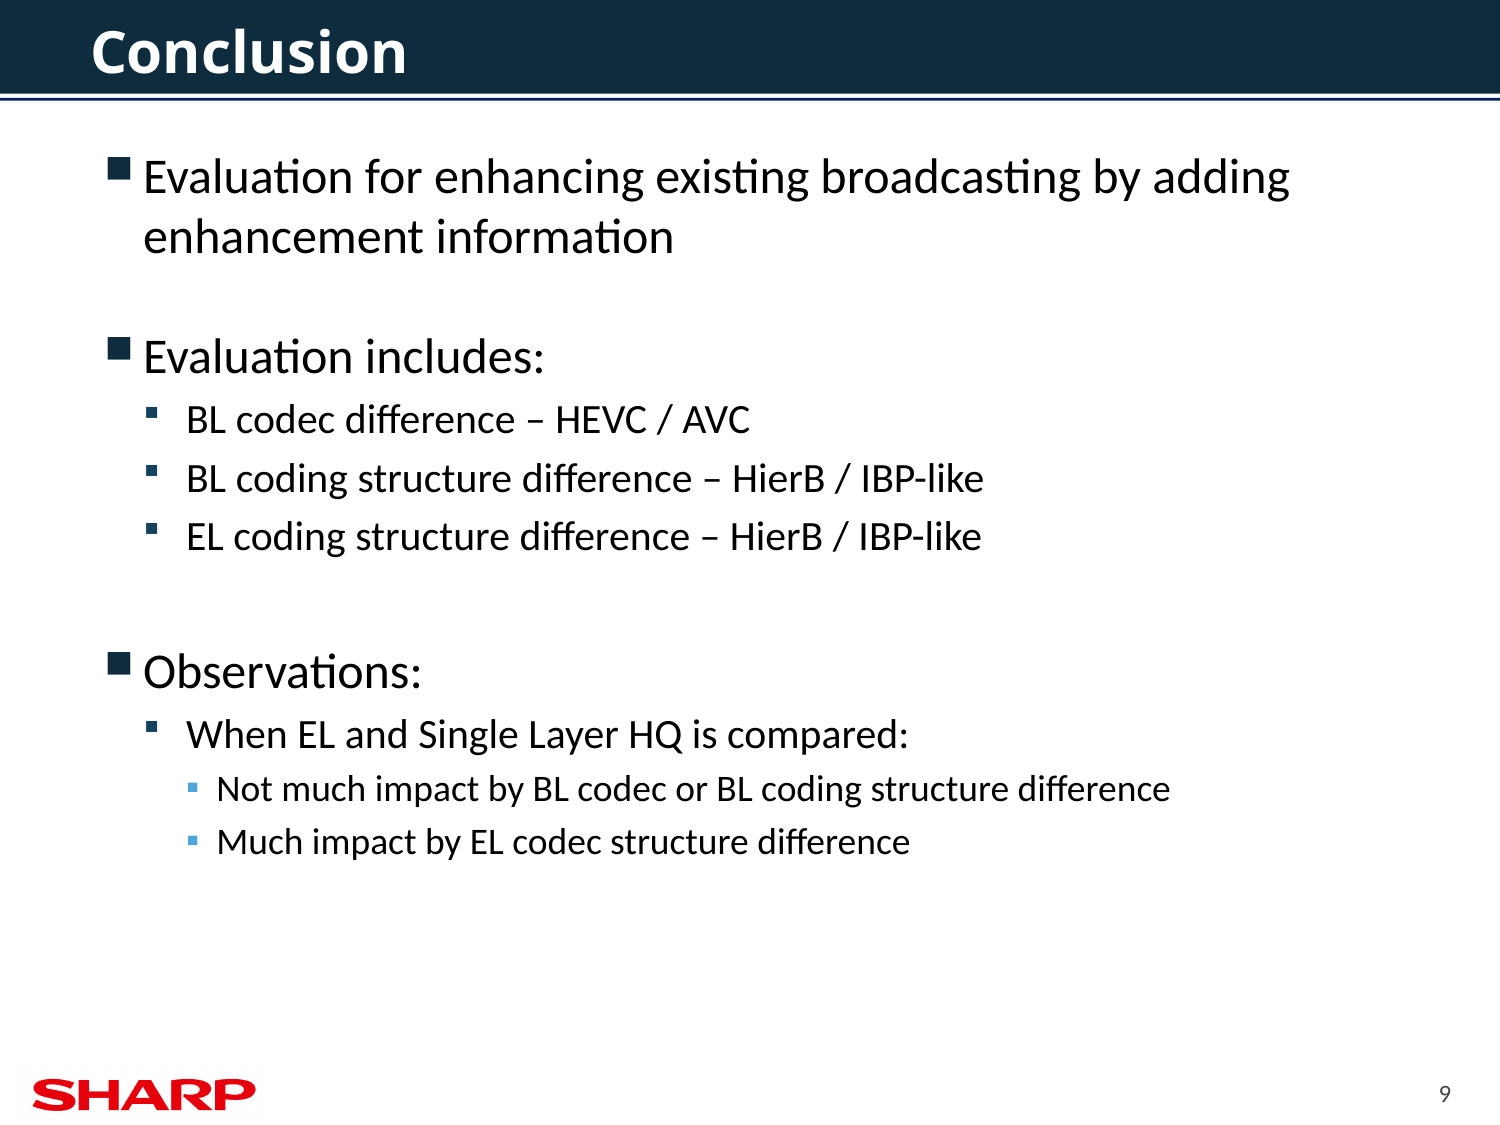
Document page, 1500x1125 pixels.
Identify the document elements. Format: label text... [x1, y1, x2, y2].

title Conclusion [74, 15, 1426, 85]
slide_number 9 [1345, 1062, 1467, 1108]
picture [17, 1064, 271, 1125]
list Evaluation for enhancing existing broadcasting by adding enhancement information Evaluation includes: BL codec difference – HEVC / AVC BL coding structure difference – HierB / IBP-like EL coding structure difference – HierB / IBP-like Observations: When EL and Single Layer HQ is compared: Not much impact by BL codec or BL coding structure difference Much impact by EL codec structure difference [74, 128, 1426, 1051]
